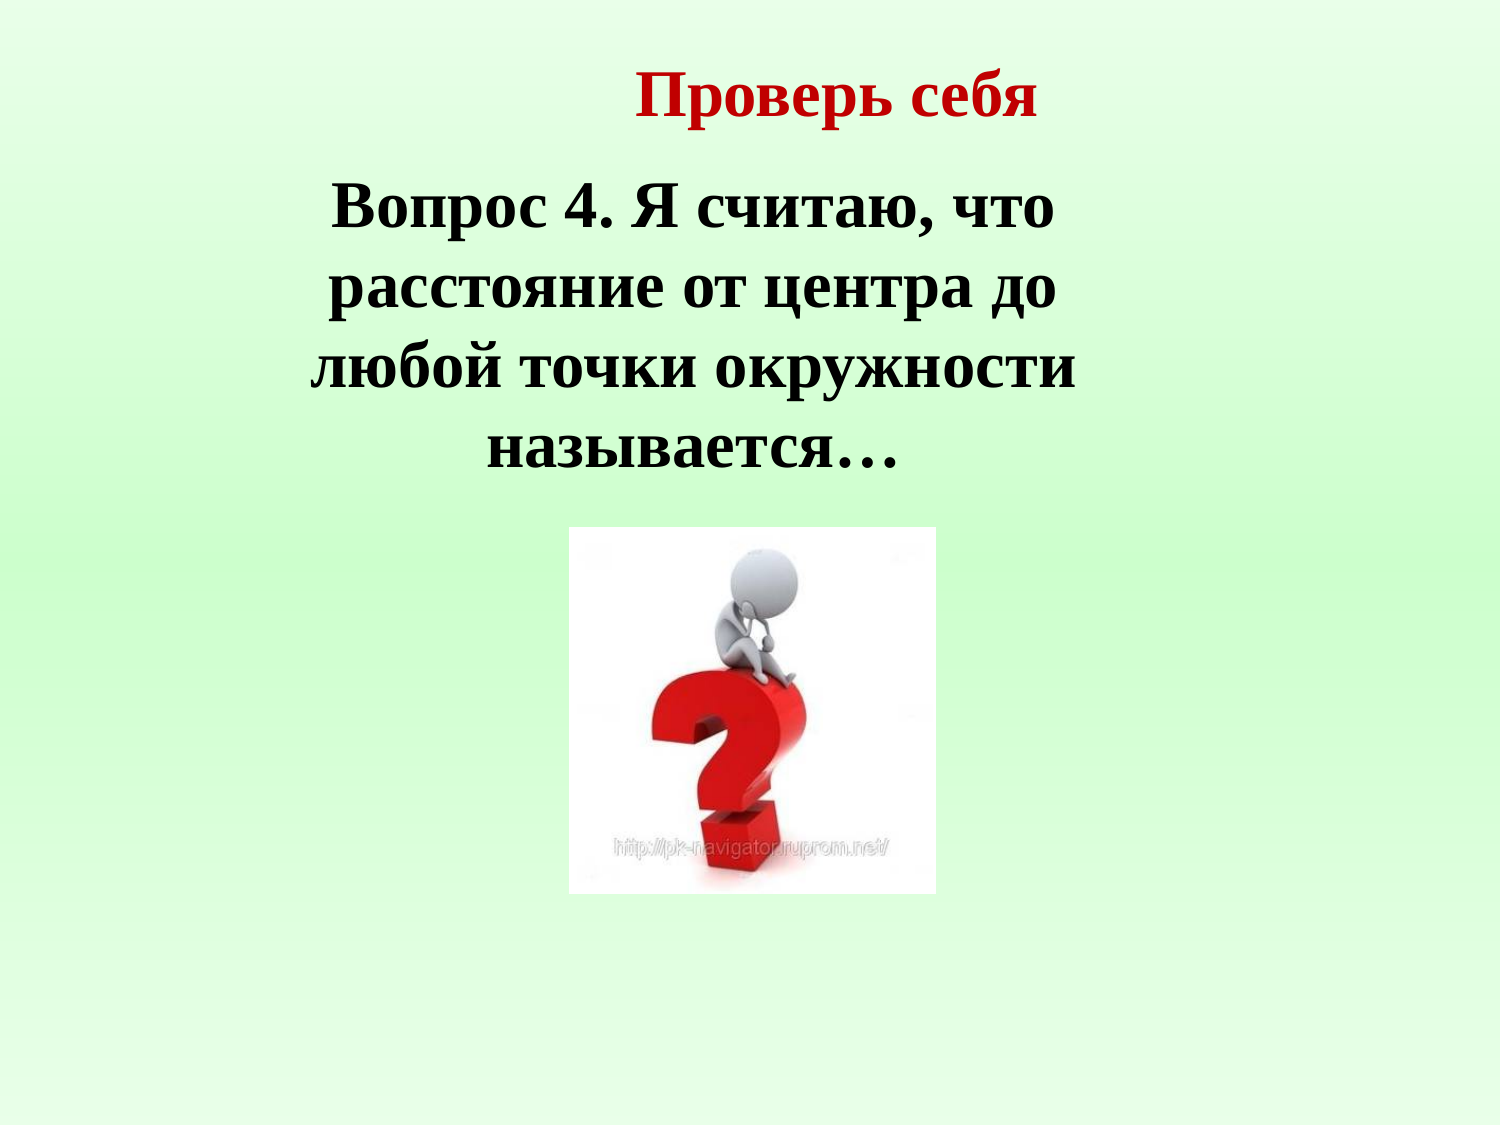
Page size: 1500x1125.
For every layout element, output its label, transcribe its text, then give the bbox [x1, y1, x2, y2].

picture [569, 526, 936, 894]
title Вопрос 4. Я считаю, что расстояние от центра до любой точки окружности называется… [241, 160, 1147, 489]
text_box Проверь себя [620, 42, 1071, 138]
